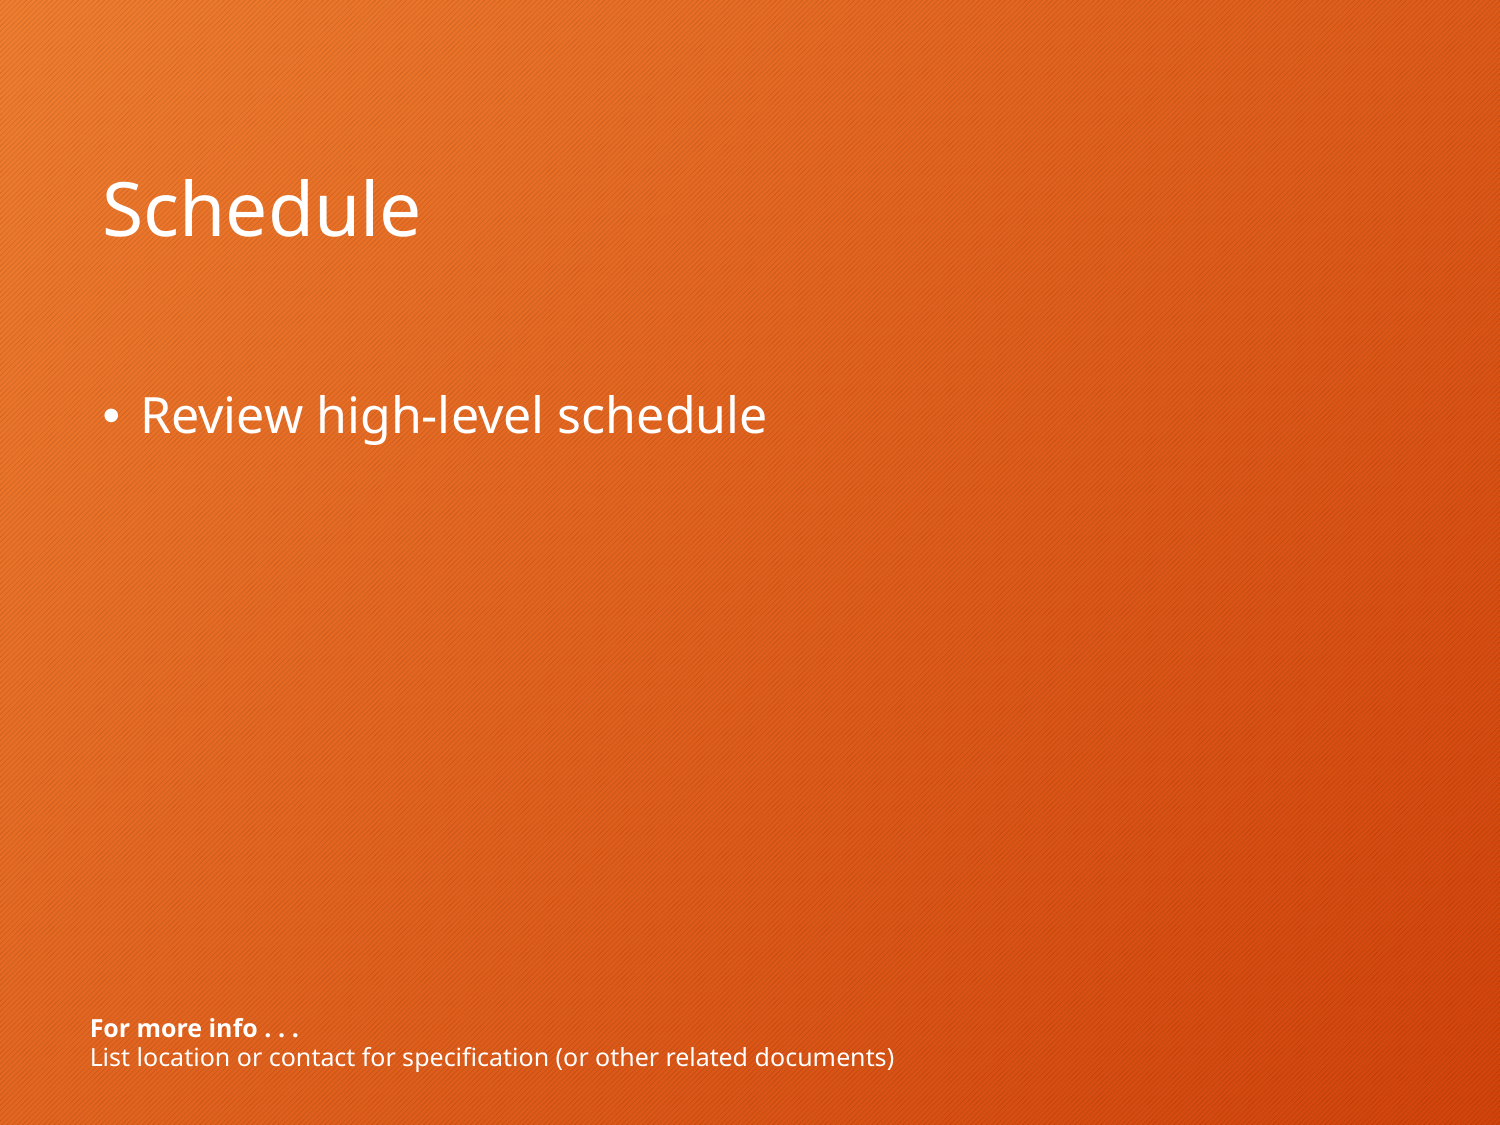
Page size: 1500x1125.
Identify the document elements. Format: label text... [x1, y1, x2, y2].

text_box For more info . . . List location or contact for specification (or other related documents) [74, 1004, 1425, 1088]
title Schedule [87, 123, 1219, 301]
list Review high-level schedule [87, 383, 1218, 974]
